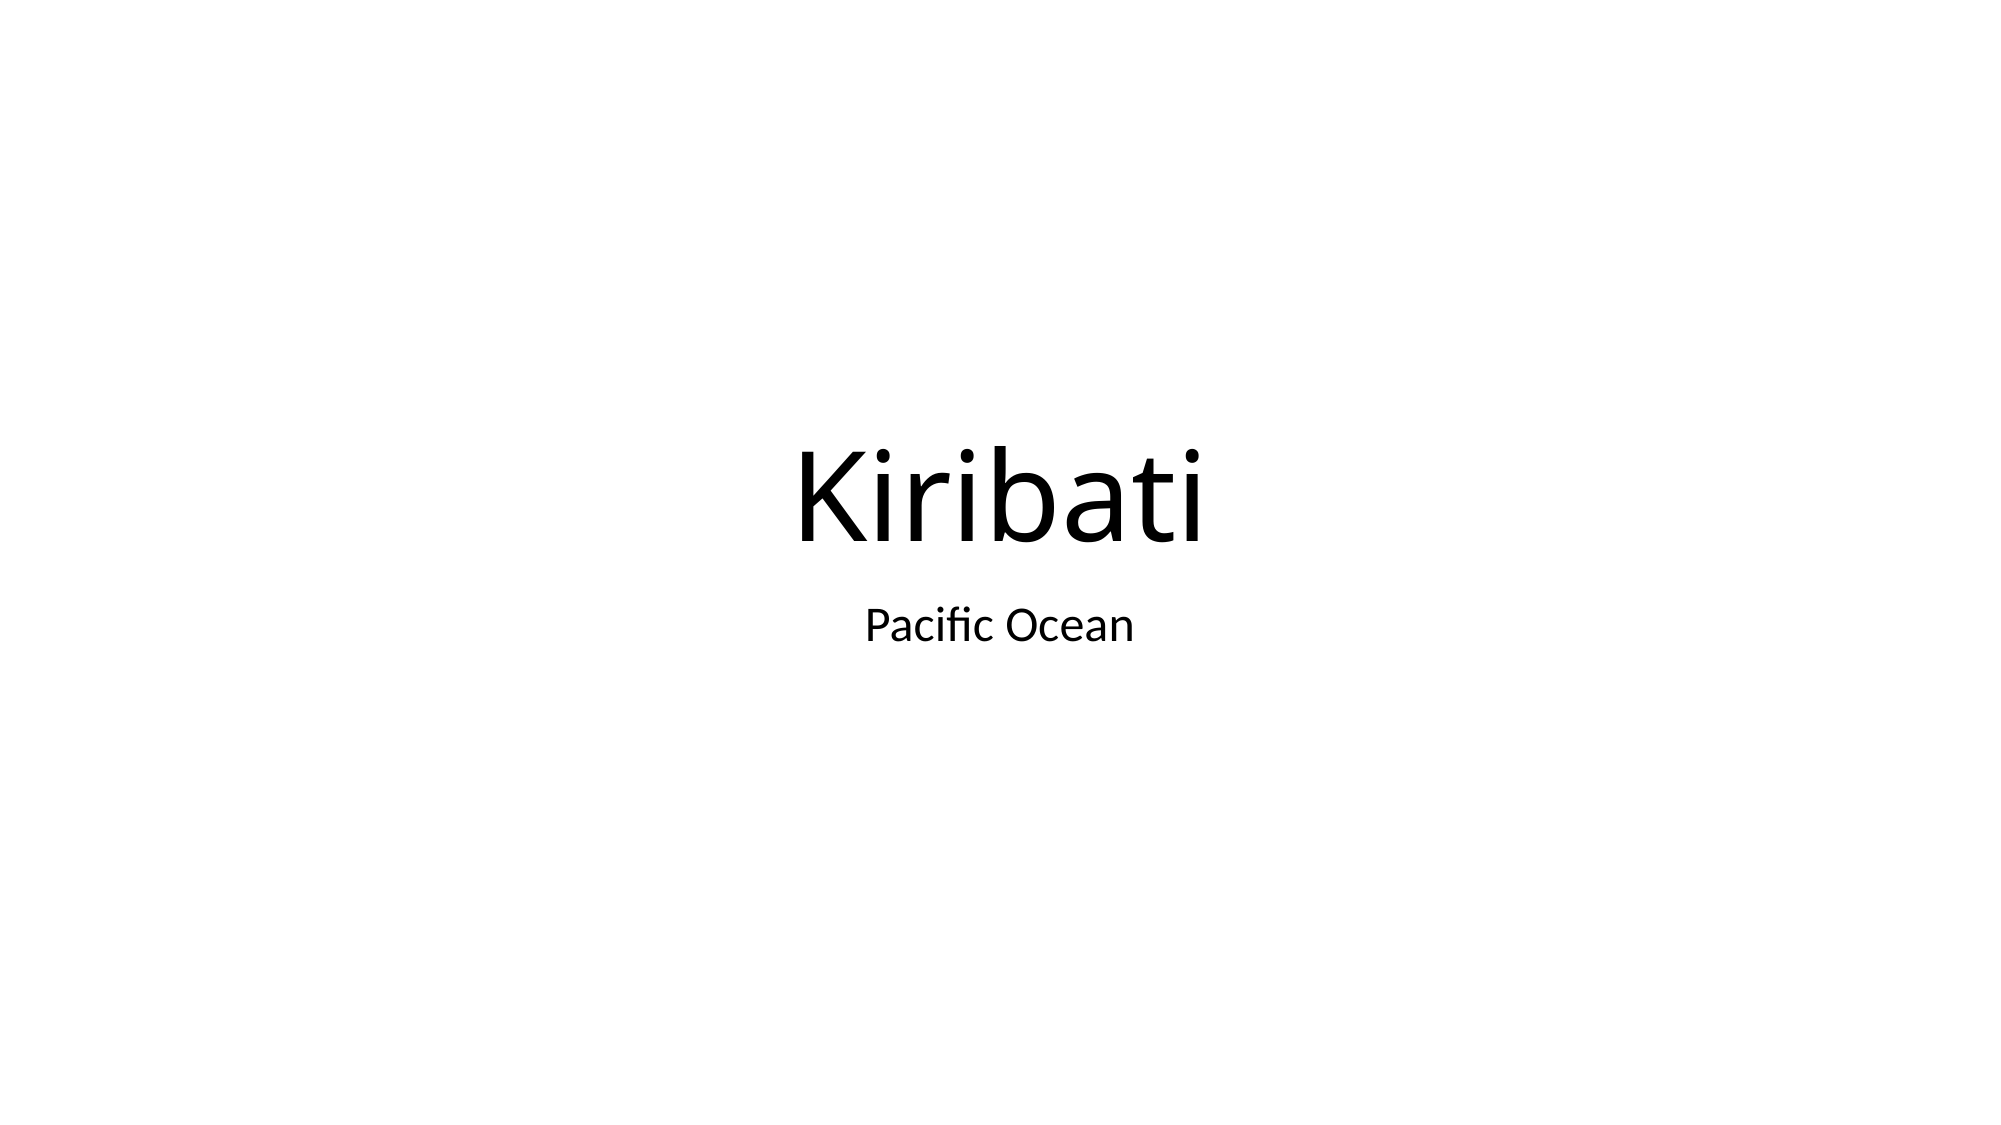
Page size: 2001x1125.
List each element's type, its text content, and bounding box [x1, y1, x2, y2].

subtitle Pacific Ocean [249, 590, 1750, 863]
title Kiribati [249, 184, 1750, 576]
